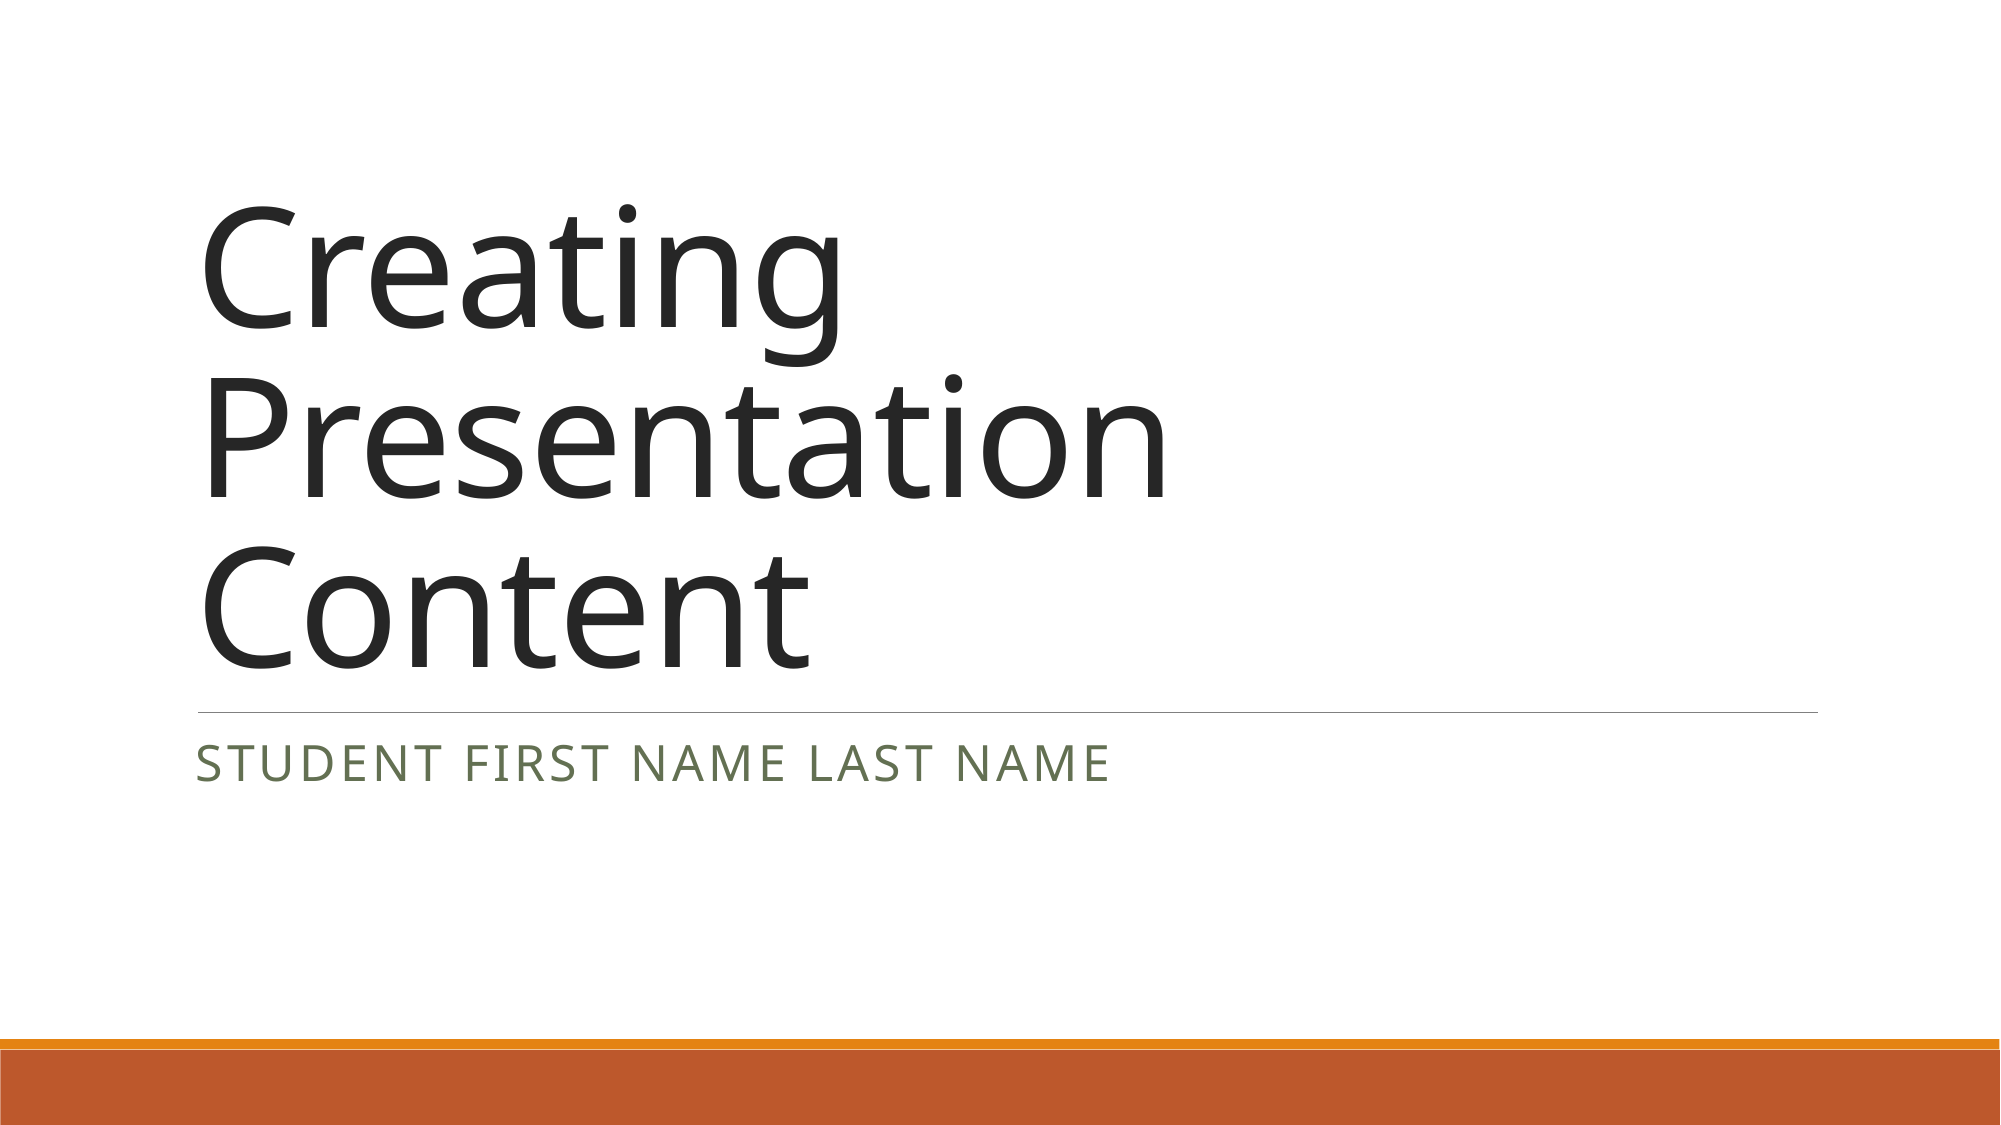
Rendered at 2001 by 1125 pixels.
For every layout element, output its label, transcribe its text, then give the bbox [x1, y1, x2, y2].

title Creating Presentation Content [180, 124, 1830, 710]
subtitle Student First name Last name [180, 730, 1831, 881]
